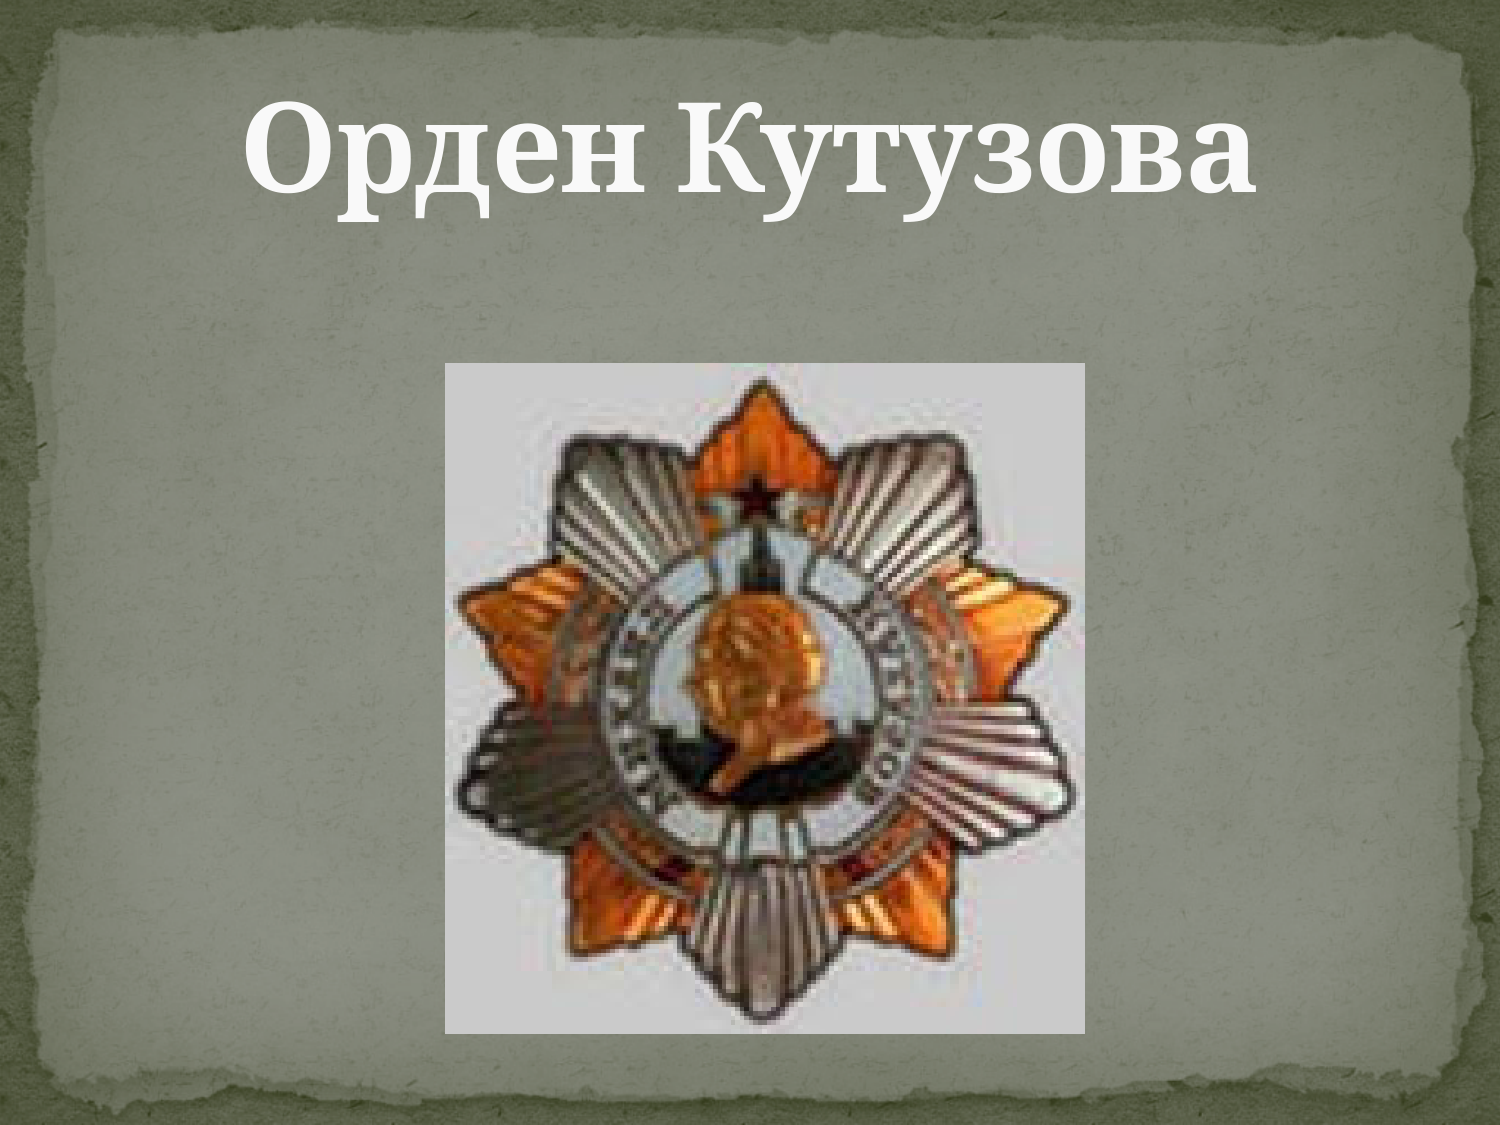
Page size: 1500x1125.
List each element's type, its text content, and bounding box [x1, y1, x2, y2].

title Орден Кутузова [74, 24, 1425, 225]
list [448, 366, 1083, 1033]
